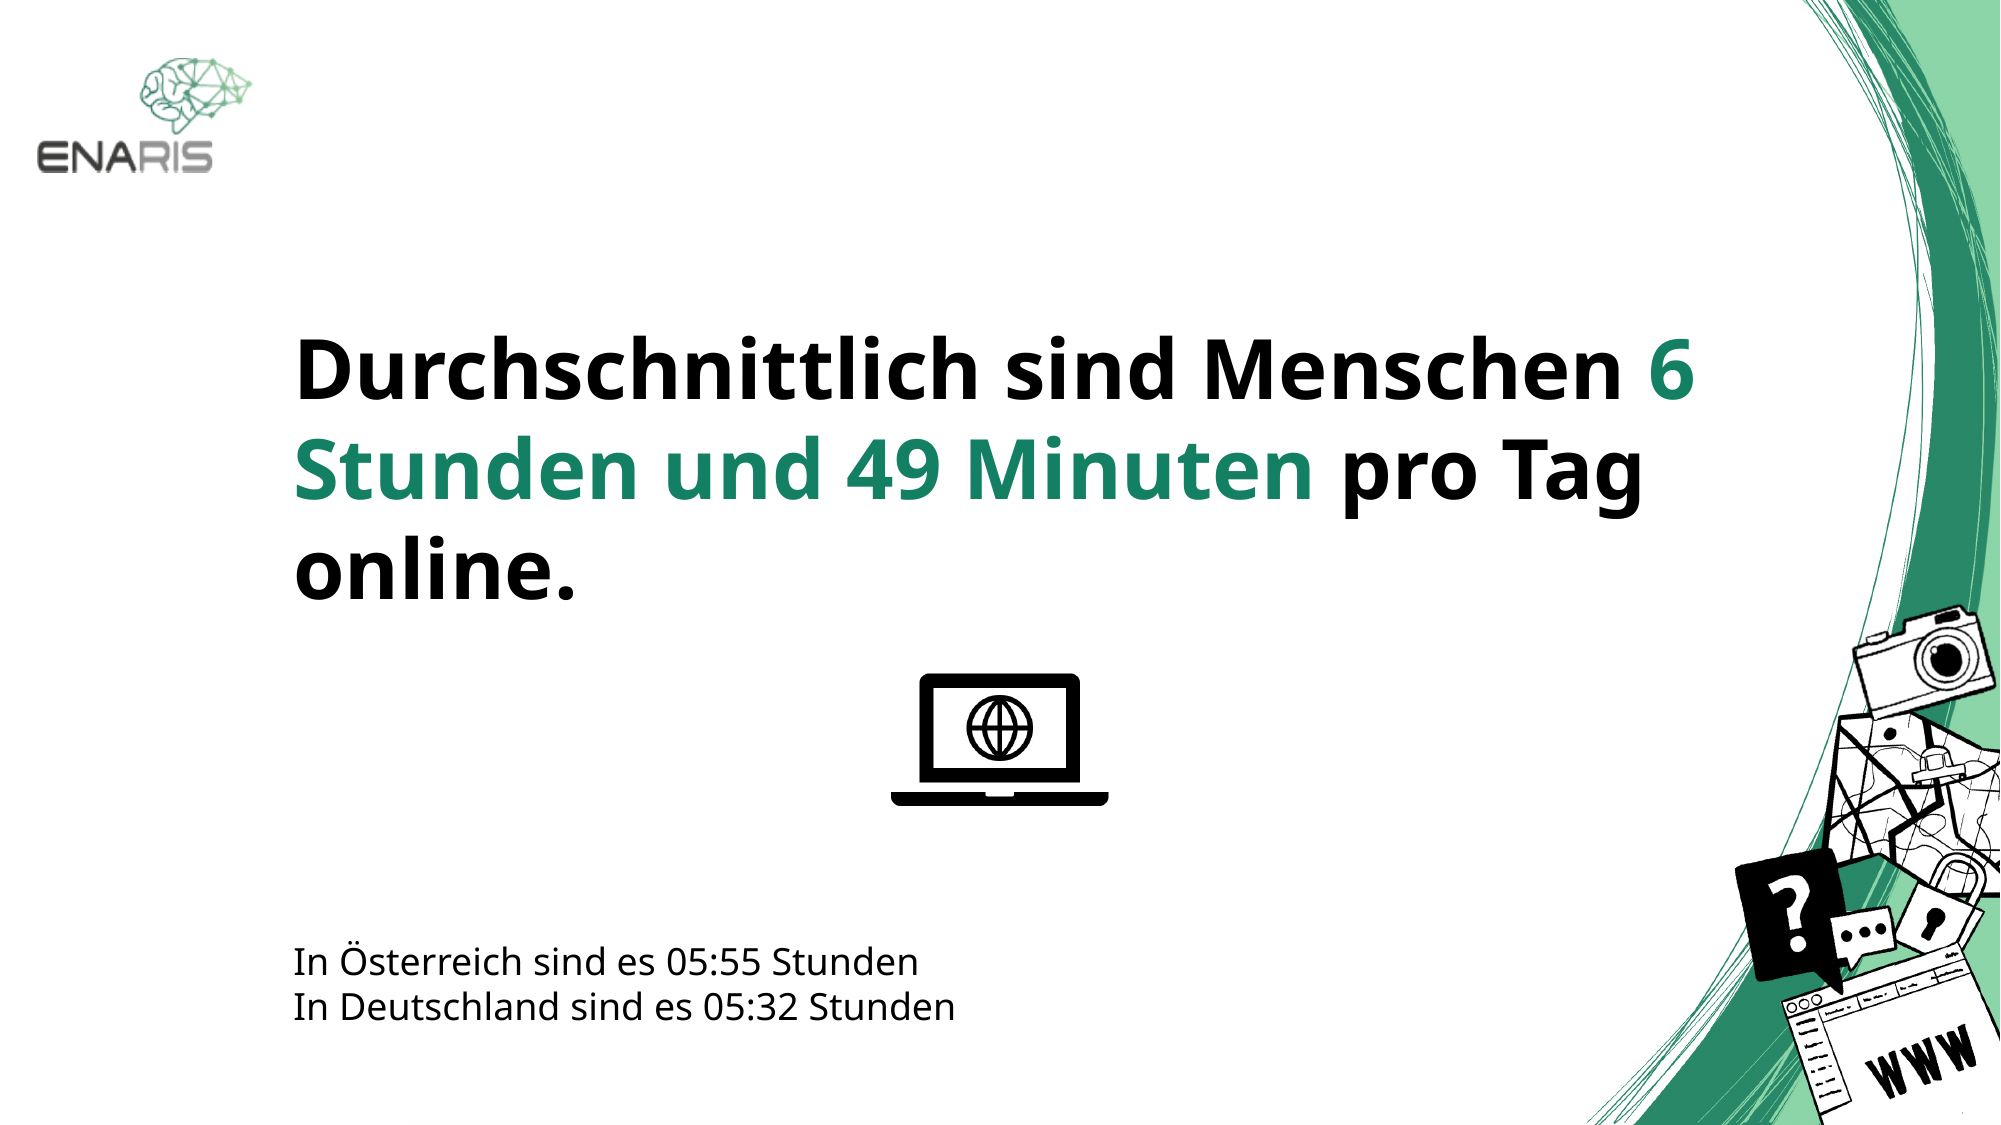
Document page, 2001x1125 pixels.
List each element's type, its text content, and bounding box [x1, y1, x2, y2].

picture [408, 0, 2000, 1125]
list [886, 626, 1113, 853]
text_box In Österreich sind es 05:55 Stunden In Deutschland sind es 05:32 Stunden [278, 931, 1113, 1036]
picture [37, 58, 254, 173]
text_box Durchschnittlich sind Menschen 6 Stunden und 49 Minuten pro Tag online. [278, 308, 1737, 624]
